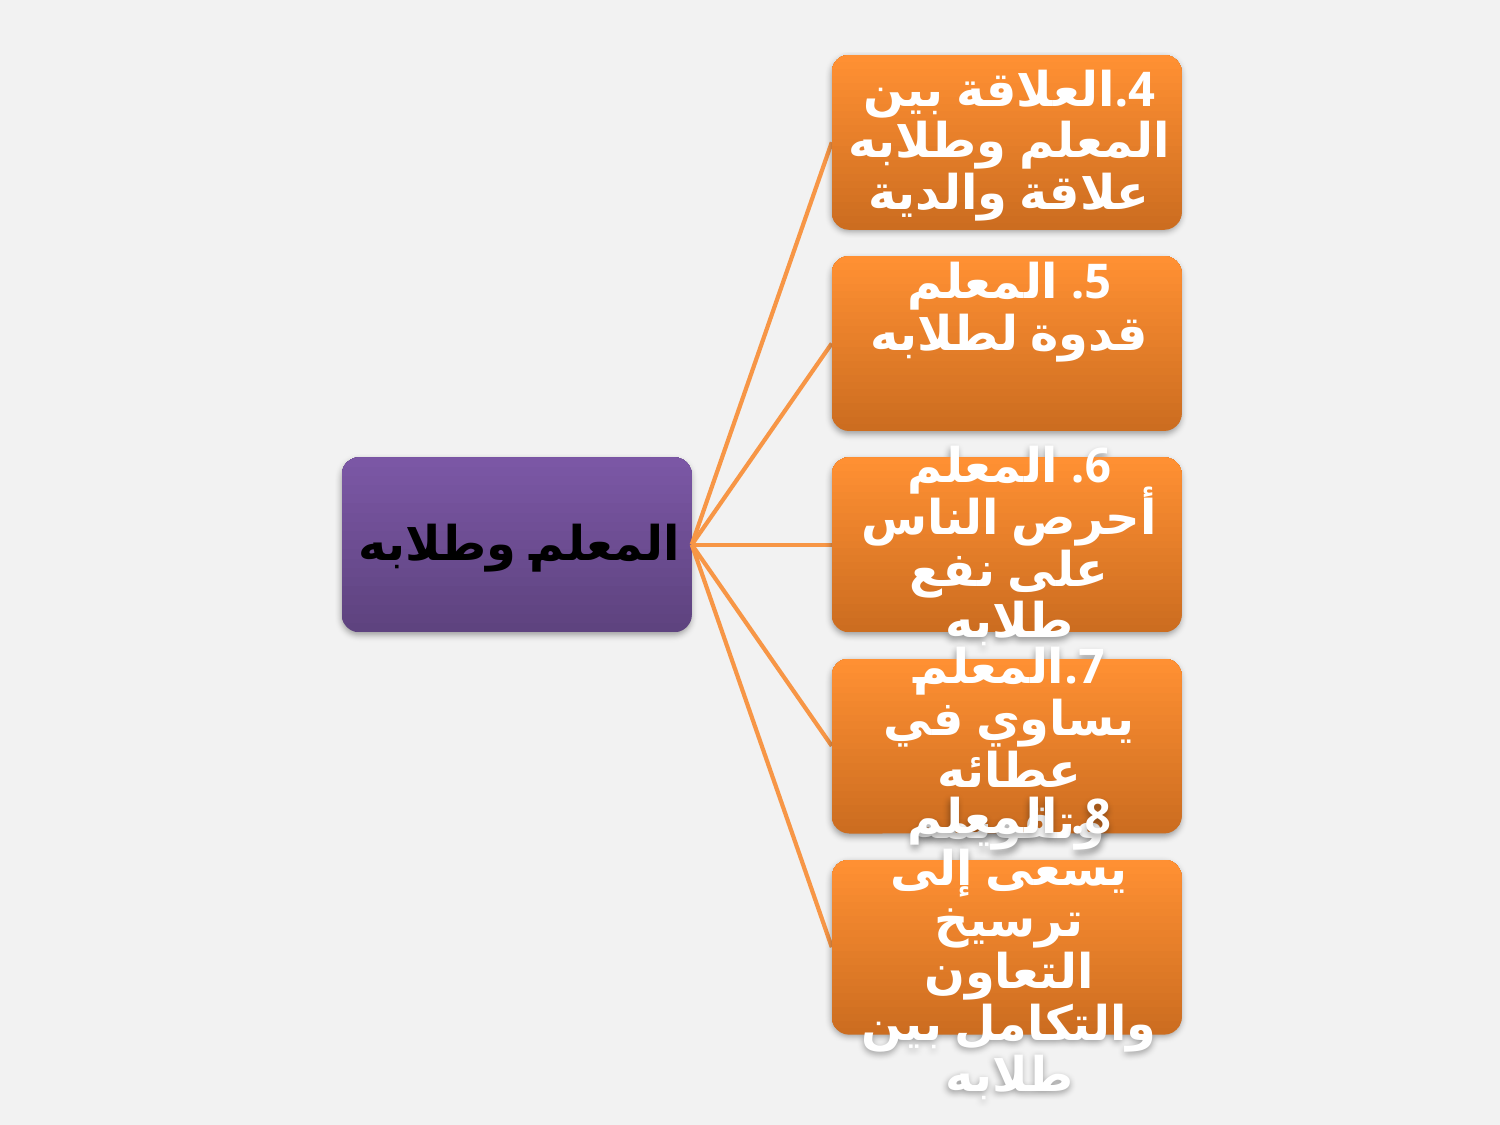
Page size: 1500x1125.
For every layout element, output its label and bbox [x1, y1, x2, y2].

list [64, 54, 1459, 1036]
